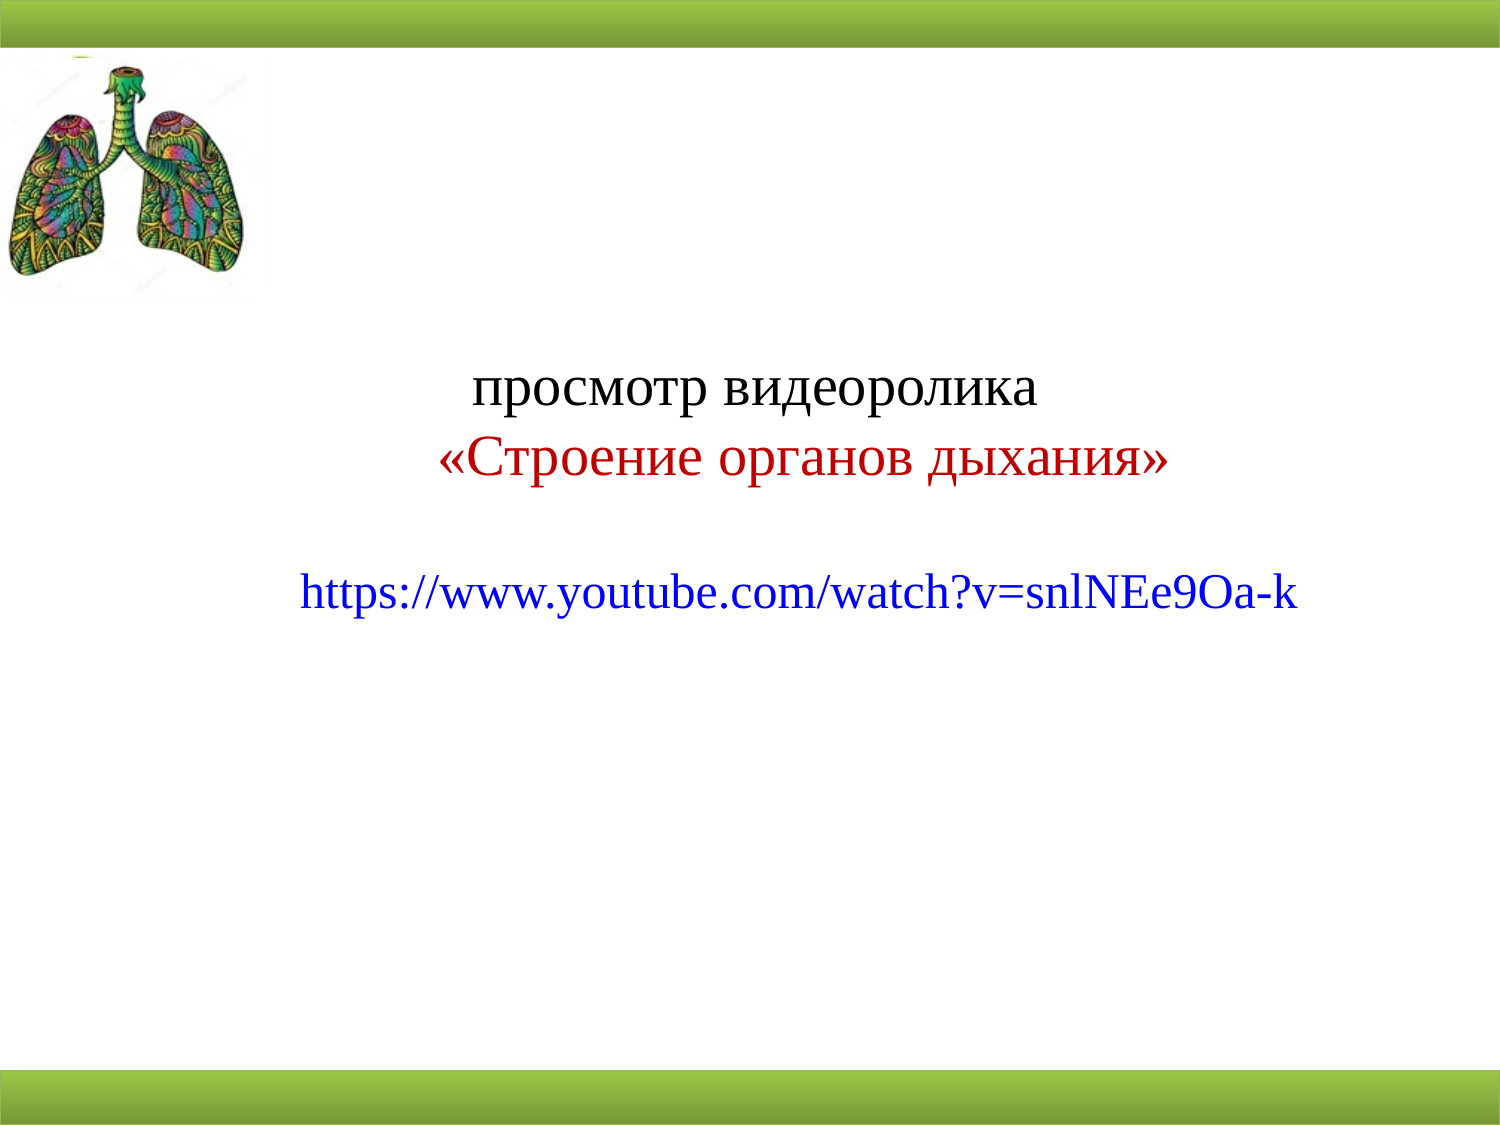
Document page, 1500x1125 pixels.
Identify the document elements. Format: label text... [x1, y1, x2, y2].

text_box просмотр видеоролика «Строение органов дыхания» [210, 339, 1383, 495]
picture [0, 54, 266, 298]
text_box https://www.youtube.com/watch?v=snlNEe9Oa-k [285, 551, 1314, 687]
